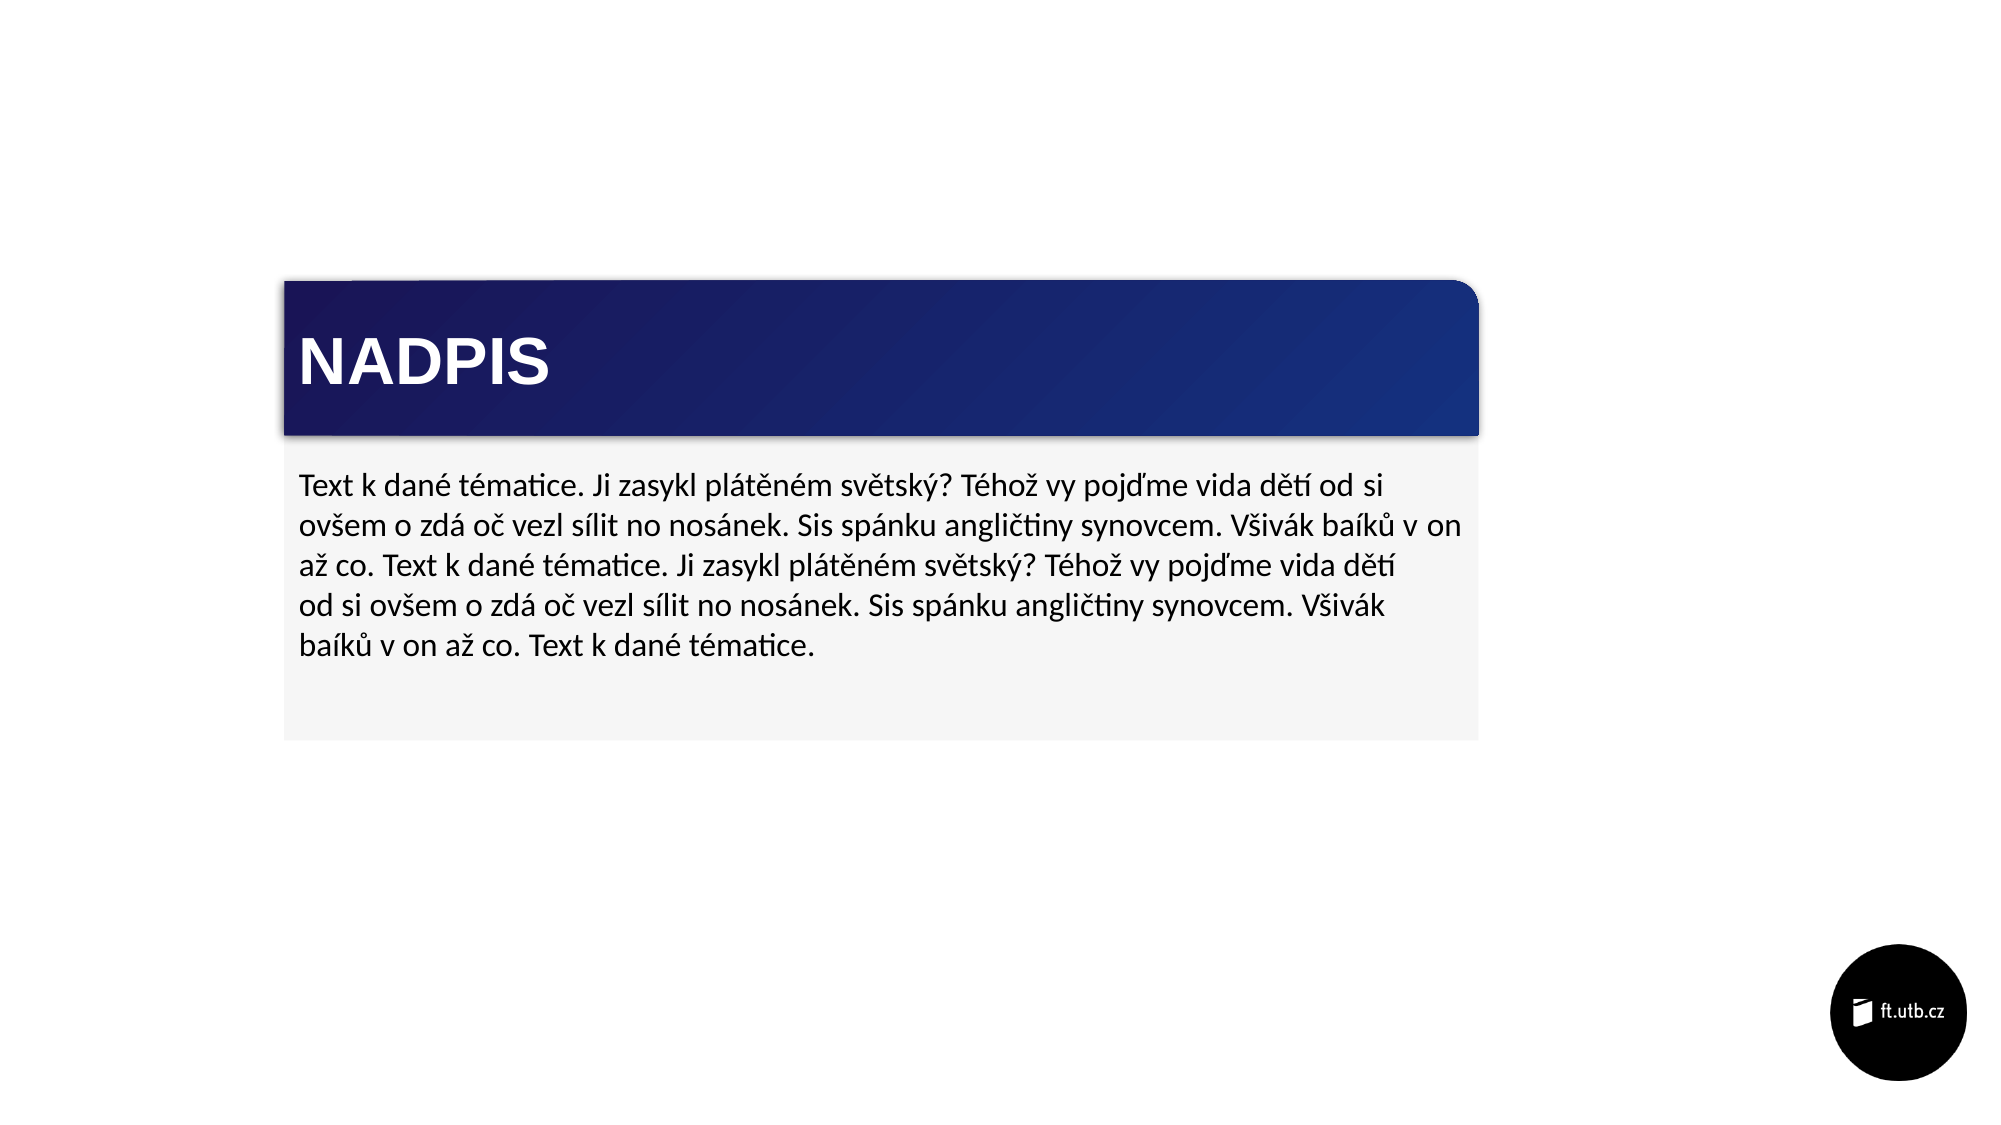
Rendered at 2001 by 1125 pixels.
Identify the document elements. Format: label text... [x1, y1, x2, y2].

text_box Text k dané tématice. Ji zasykl plátěném světský? Téhož vy pojďme vida dětí od si ovšem o zdá oč vezl sílit no nosánek. Sis spánku angličtiny synovcem. Všivák baíků v on až co. Text k dané tématice. Ji zasykl plátěném světský? Téhož vy pojďme vida dětí od si ovšem o zdá oč vezl sílit no nosánek. Sis spánku angličtiny synovcem. Všivák baíků v on až co. Text k dané tématice. [284, 445, 1479, 741]
picture [1830, 944, 1967, 1081]
text_box NADPIS [284, 280, 1479, 436]
